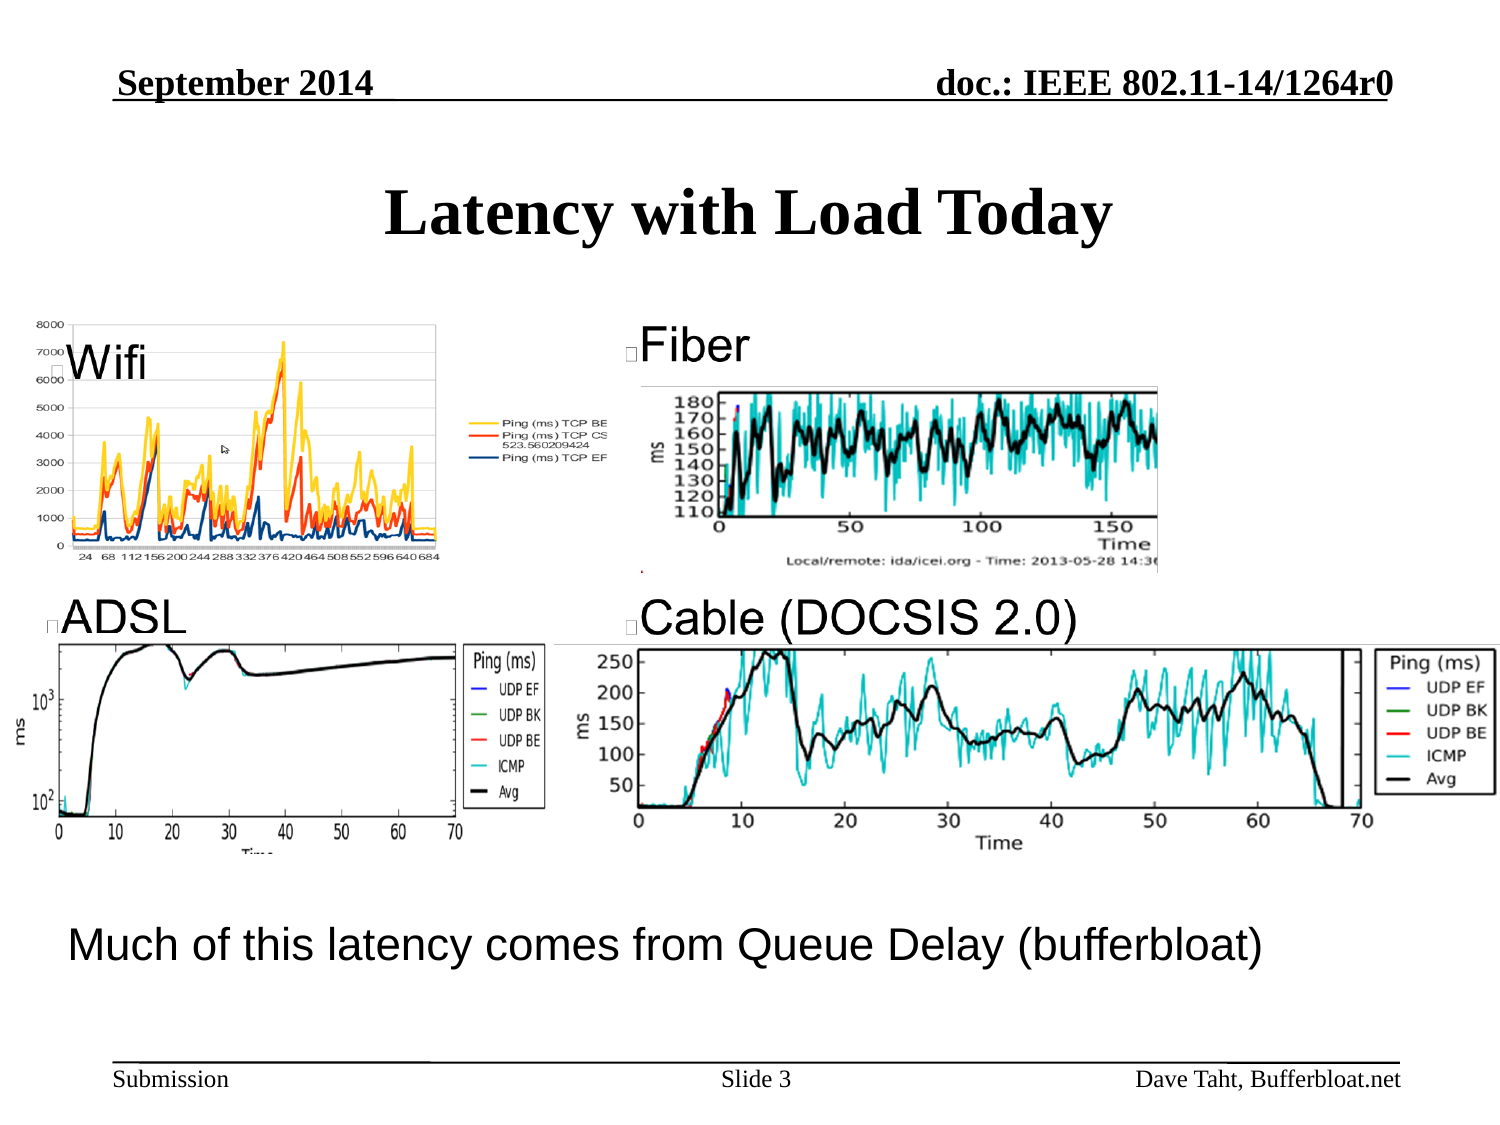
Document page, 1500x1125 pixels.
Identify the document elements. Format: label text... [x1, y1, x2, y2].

slide_number Slide 3 [712, 1061, 800, 1123]
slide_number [116, 58, 507, 104]
text_box Much of this latency comes from Queue Delay (bufferbloat) [52, 906, 1280, 1037]
picture [12, 299, 1500, 855]
title Latency with Load Today [112, 111, 1388, 298]
footer Dave Taht, Bufferbloat.net [1031, 1061, 1402, 1093]
